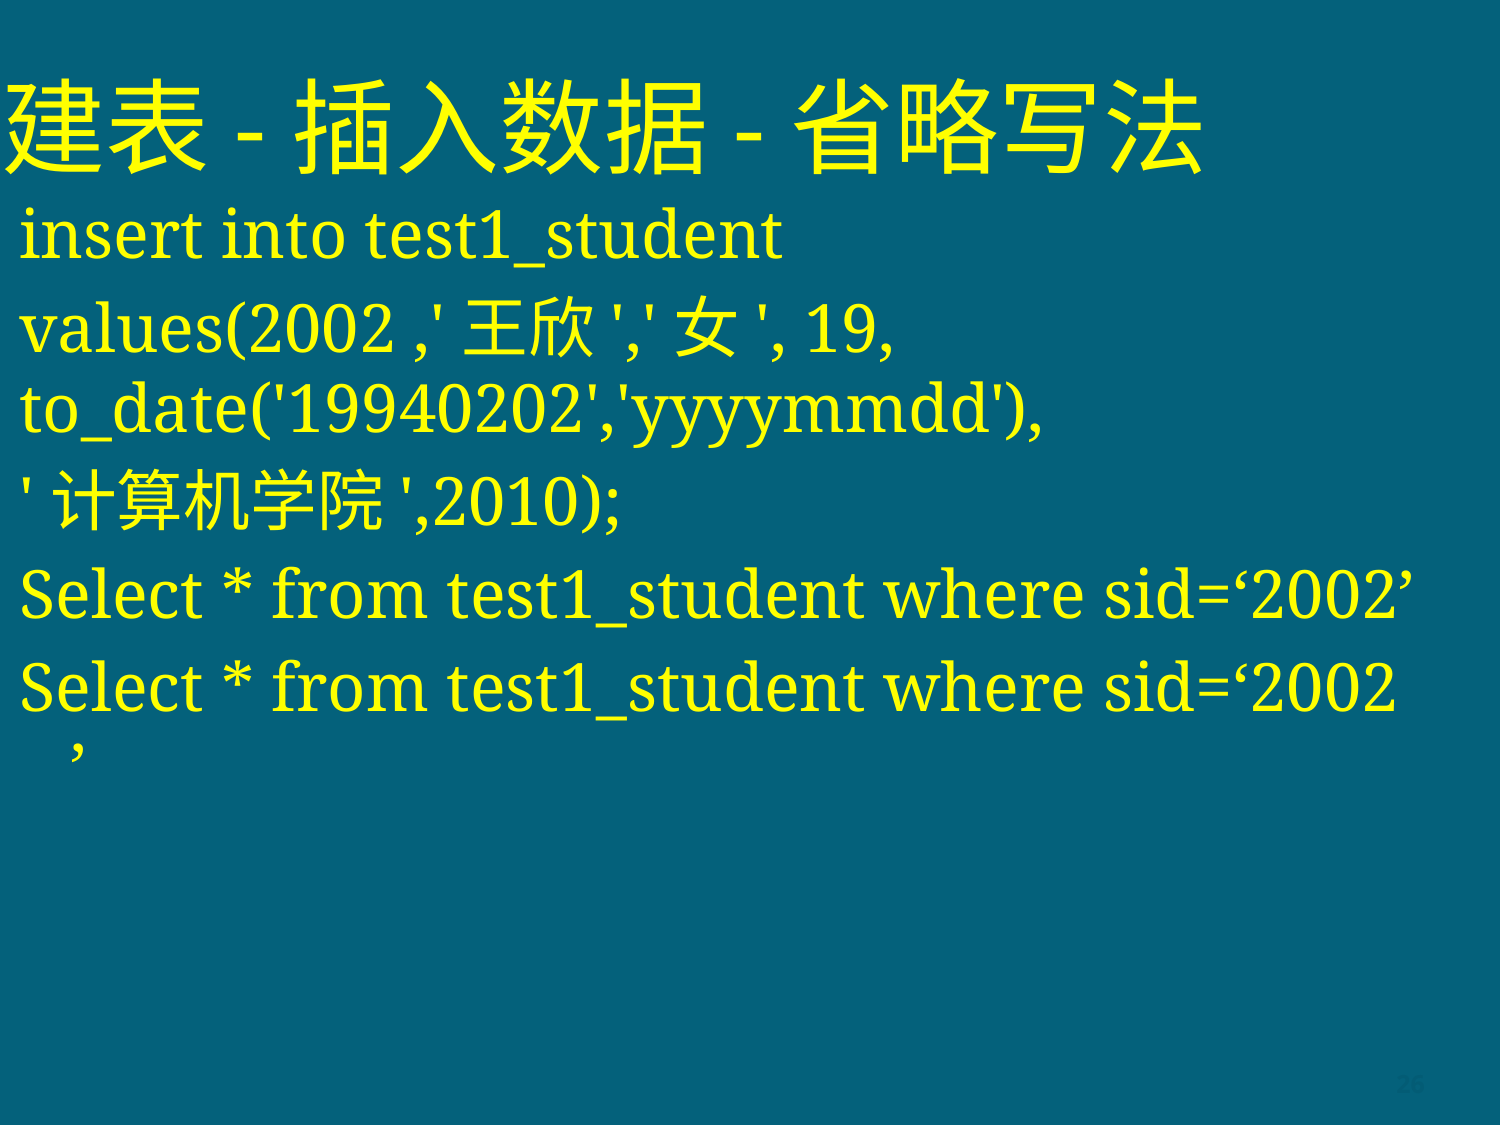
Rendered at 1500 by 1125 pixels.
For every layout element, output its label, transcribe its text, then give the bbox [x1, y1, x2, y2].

list insert into test1_student values(2002 ,'王欣','女', 19, to_date('19940202','yyyymmdd'), '计算机学院',2010); Select * from test1_student where sid=‘2002’ Select * from test1_student where sid=‘2002 ’ [4, 184, 1500, 1125]
title 建表-插入数据-省略写法 [0, 0, 1500, 188]
